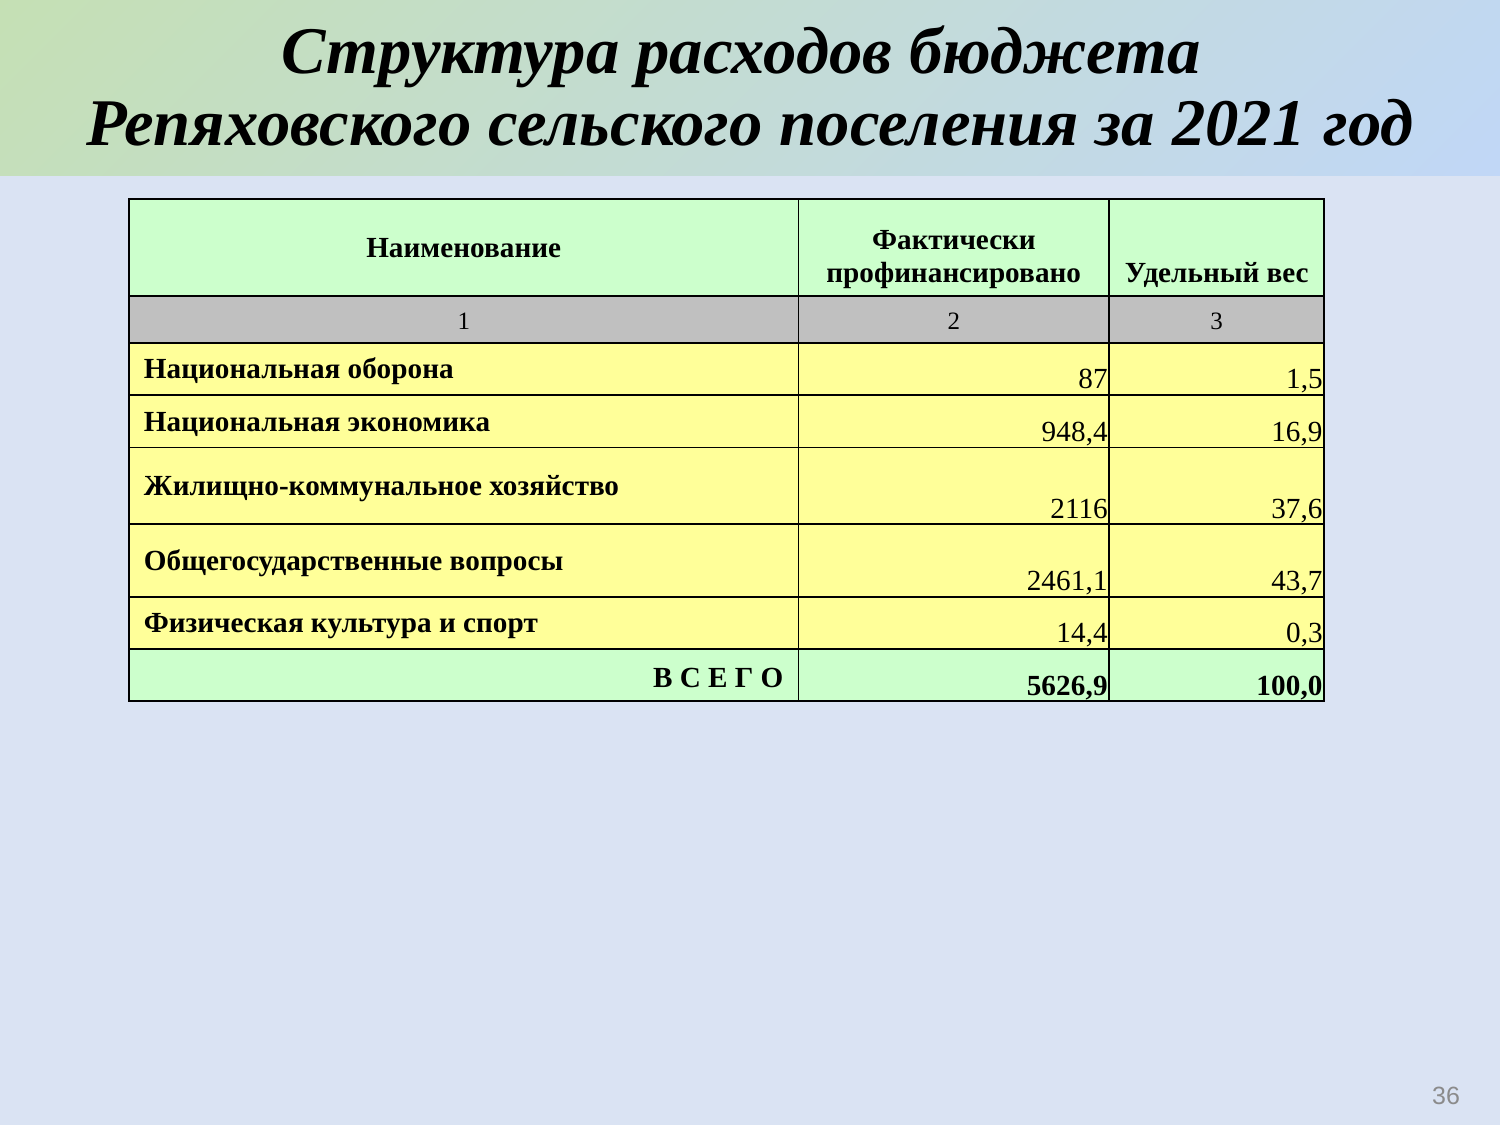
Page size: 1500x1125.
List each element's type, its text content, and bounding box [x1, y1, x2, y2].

table_cell 43,7 [1110, 525, 1323, 596]
title Структура расходов бюджета Репяховского сельского поселения за 2021 год [0, 0, 1500, 177]
table_cell 87 [799, 344, 1108, 394]
table_cell Национальная экономика [130, 396, 798, 447]
table_cell 0,3 [1110, 598, 1323, 648]
table_cell Общегосударственные вопросы [130, 525, 798, 596]
table_cell 16,9 [1110, 396, 1323, 447]
table_cell В С Е Г О [130, 650, 798, 700]
table_cell 1 [130, 297, 798, 342]
table_header Фактически профинансировано [799, 200, 1108, 295]
table_cell Жилищно-коммунальное хозяйство [130, 448, 798, 523]
table_cell 948,4 [799, 396, 1108, 447]
table_cell 100,0 [1110, 650, 1323, 700]
table_cell Физическая культура и спорт [130, 598, 798, 648]
table_cell 5626,9 [799, 650, 1108, 700]
slide_number 36 [1125, 1065, 1475, 1125]
table_cell 1,5 [1110, 344, 1323, 394]
table_cell 14,4 [799, 598, 1108, 648]
table_cell 2116 [799, 448, 1108, 523]
table_cell 3 [1110, 297, 1323, 342]
table_header Удельный вес [1110, 200, 1323, 295]
table_cell 2461,1 [799, 525, 1108, 596]
table_header Наименование [130, 200, 798, 295]
table_cell Национальная оборона [130, 344, 798, 394]
table_cell 37,6 [1110, 448, 1323, 523]
table_cell 2 [799, 297, 1108, 342]
